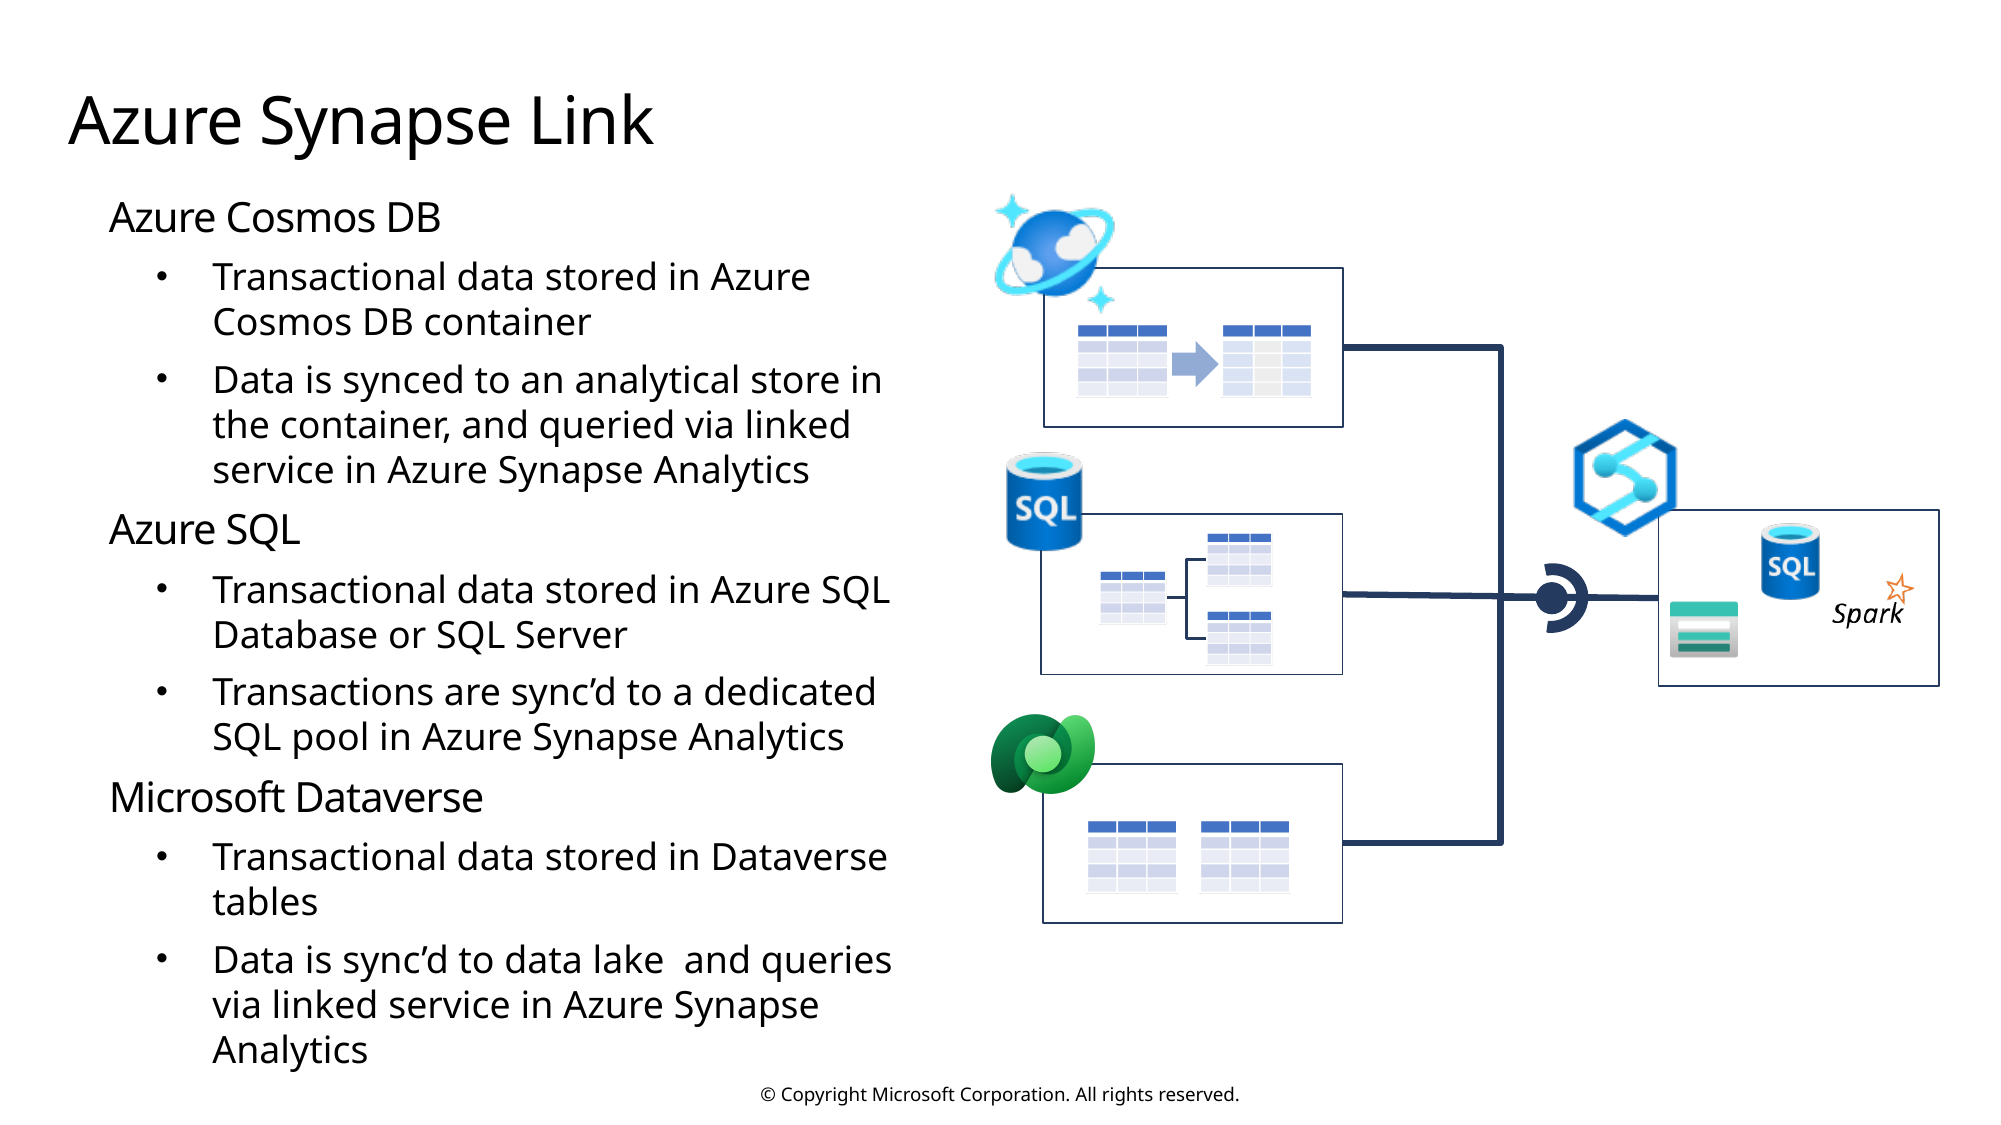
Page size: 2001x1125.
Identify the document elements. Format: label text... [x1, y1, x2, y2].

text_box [991, 702, 1343, 924]
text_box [1342, 347, 1659, 594]
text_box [992, 191, 1344, 428]
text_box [1342, 597, 1659, 844]
picture [1668, 593, 1741, 666]
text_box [992, 449, 1343, 675]
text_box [1515, 419, 1940, 687]
text_box Azure Cosmos DB Transactional data stored in Azure Cosmos DB container Data is synced to an analytical store in the container, and queried via linked service in Azure Synapse Analytics Azure SQL Transactional data stored in Azure SQL Database or SQL Server Transactions are sync’d to a dedicated SQL pool in Azure Synapse Analytics Microsoft Dataverse Transactional data stored in Dataverse tables Data is sync’d to data lake and queries via linked service in Azure Synapse Analytics [94, 183, 966, 806]
title Azure Synapse Link [68, 72, 1930, 184]
